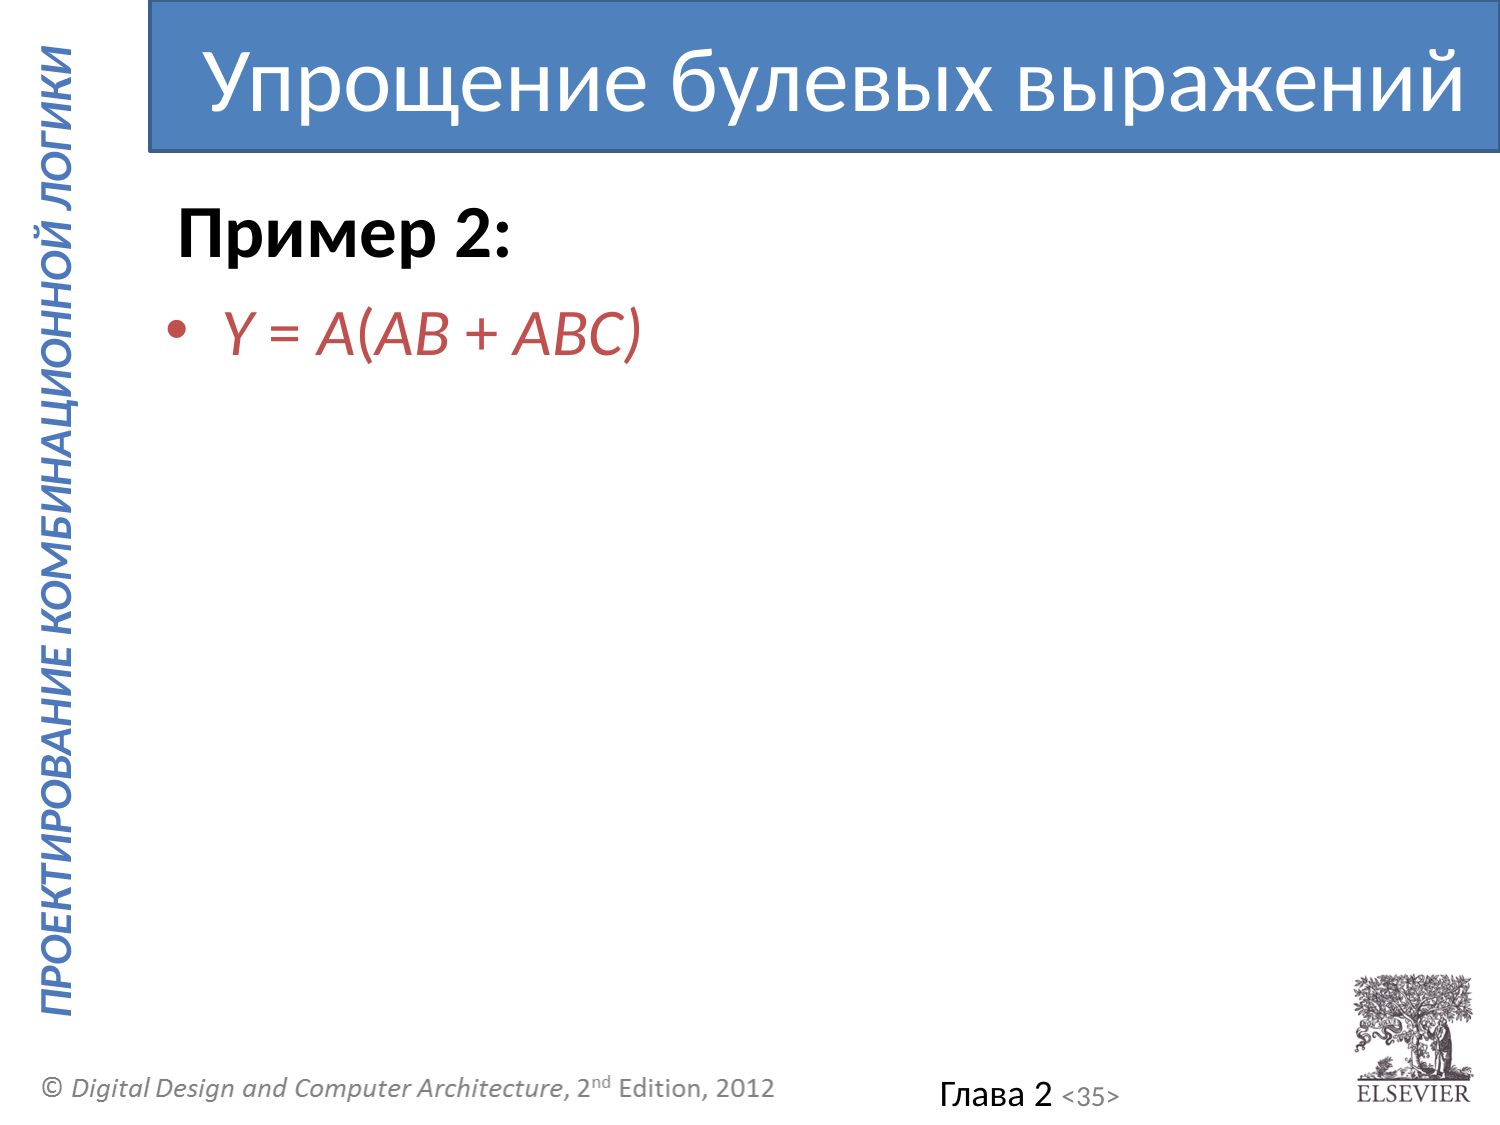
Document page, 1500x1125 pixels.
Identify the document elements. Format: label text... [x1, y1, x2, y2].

text_box Упрощение булевых выражений [187, 12, 1488, 138]
picture [0, 0, 1500, 1125]
list Y = A(AB + ABC) [150, 281, 1500, 1024]
text_box Пример 2: [162, 174, 738, 280]
